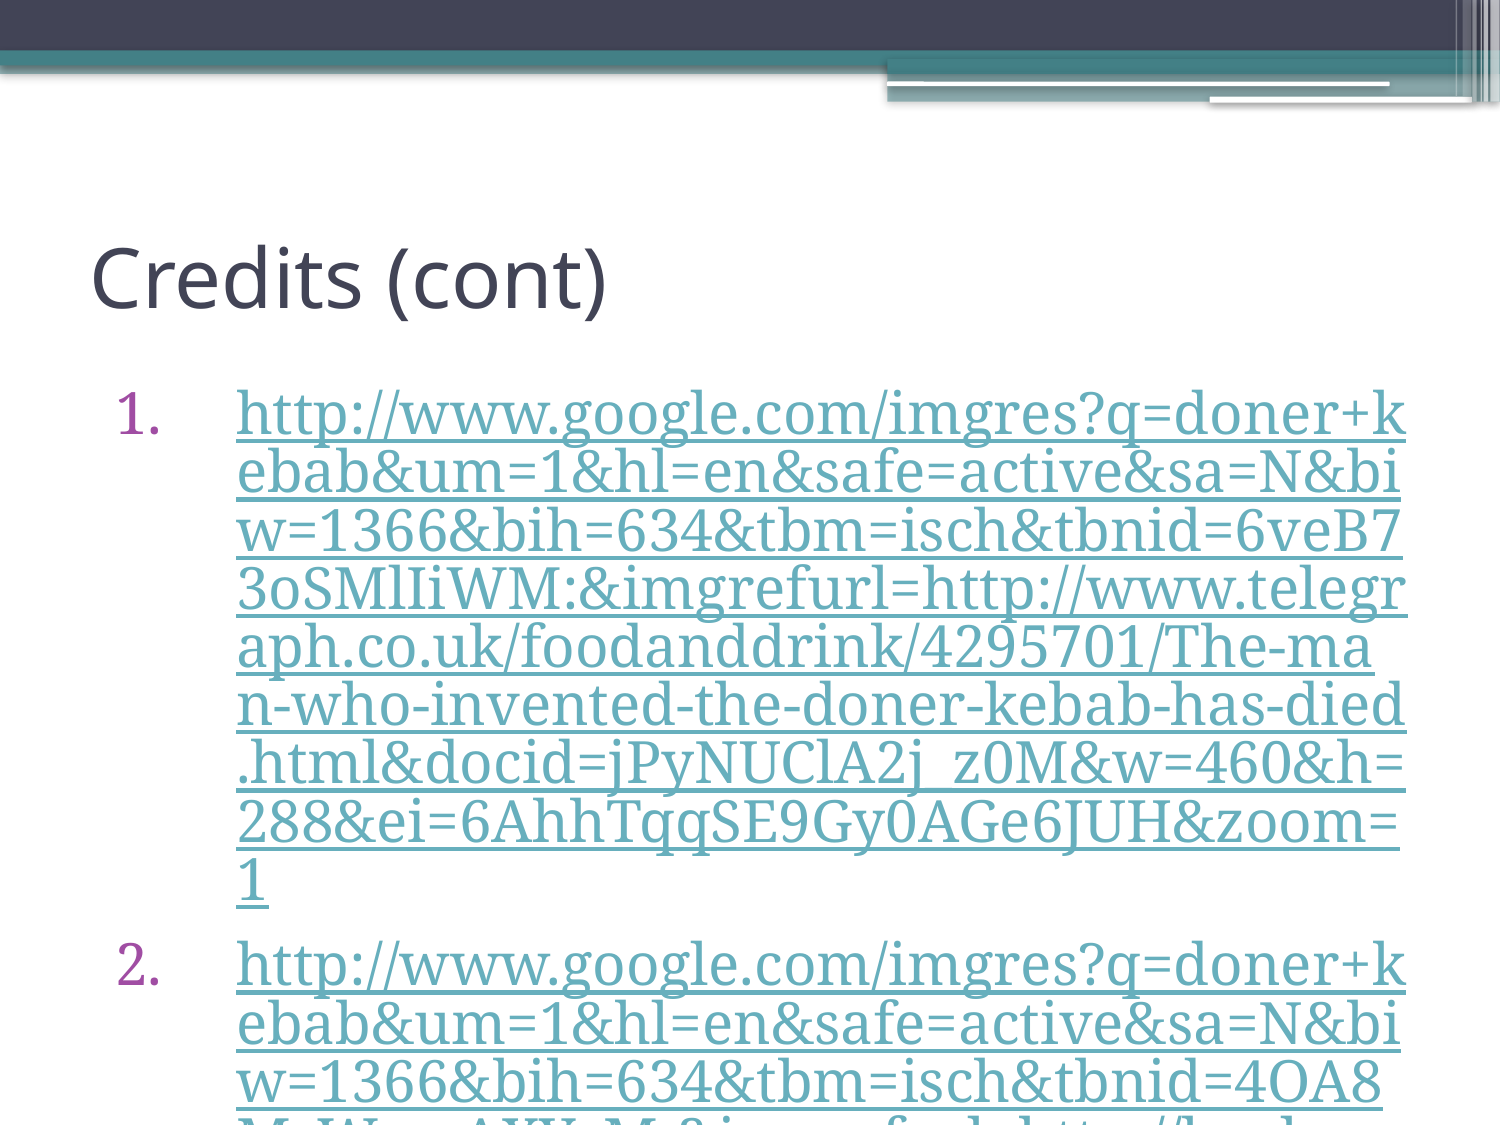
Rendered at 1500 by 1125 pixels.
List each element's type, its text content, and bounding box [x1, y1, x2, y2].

title Credits (cont) [75, 187, 1425, 363]
list http://www.google.com/imgres?q=doner+kebab&um=1&hl=en&safe=active&sa=N&biw=1366&bih=634&tbm=isch&tbnid=6veB73oSMlIiWM:&imgrefurl=http://www.telegraph.co.uk/foodanddrink/4295701/The-man-who-invented-the-doner-kebab-has-died.html&docid=jPyNUClA2j_z0M&w=460&h=288&ei=6AhhTqqSE9Gy0AGe6JUH&zoom=1 http://www.google.com/imgres?q=doner+kebab&um=1&hl=en&safe=active&sa=N&biw=1366&bih=634&tbm=isch&tbnid=4OA8MsWvwAXYeM:&imgrefurl=http://kculvertechberlin.blogspot.com/2010/07/doner-kebab.html&docid=6lSommznxvjp0M&w=560&h=375&ei=6AhhTqqSE9Gy0AGe6JUH&zoom=1&iact=hc&vpx=791&vpy=330&dur=748&hovh=184&hovw=274&tx=164&ty=121&page=1&tbnh=159&tbnw=211&start=0&ndsp=19&ved=1t:429,r:10,s:0 [75, 368, 1425, 1079]
